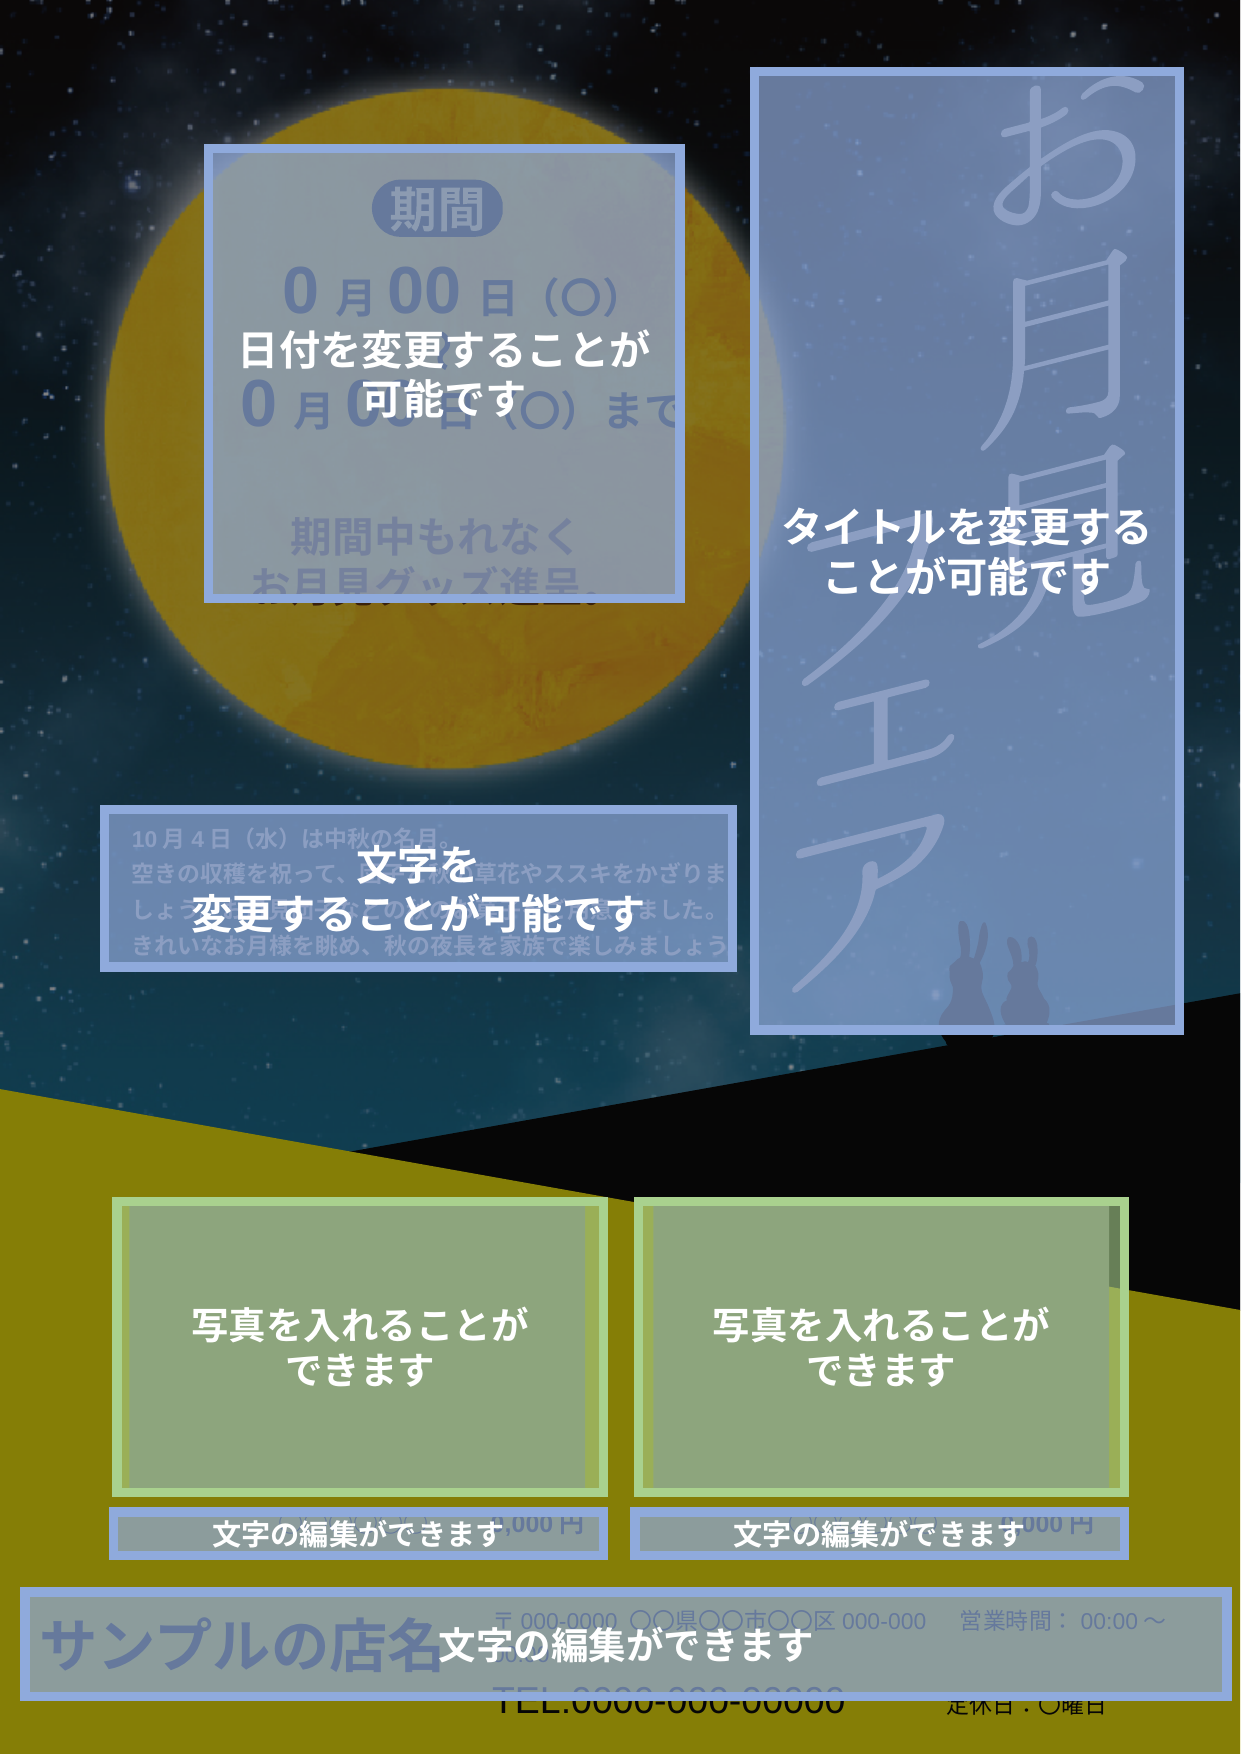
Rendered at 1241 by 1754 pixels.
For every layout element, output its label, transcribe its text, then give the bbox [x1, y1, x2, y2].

text_box 文字の編集ができます [113, 1511, 604, 1556]
text_box 文字の編集ができます [24, 1591, 1228, 1697]
text_box タイトルを変更することが可能です [754, 71, 1180, 1031]
text_box [0, 0, 1241, 1754]
picture [792, 76, 1151, 994]
text_box 写真を入れることが できます [116, 1201, 604, 1494]
picture [371, 179, 503, 238]
text_box 写真を入れることが できます [637, 1201, 1126, 1494]
text_box 文字を 変更することが可能です [103, 809, 733, 968]
text_box 日付を変更することが可能です [207, 147, 681, 599]
text_box 文字の編集ができます [634, 1511, 1126, 1556]
